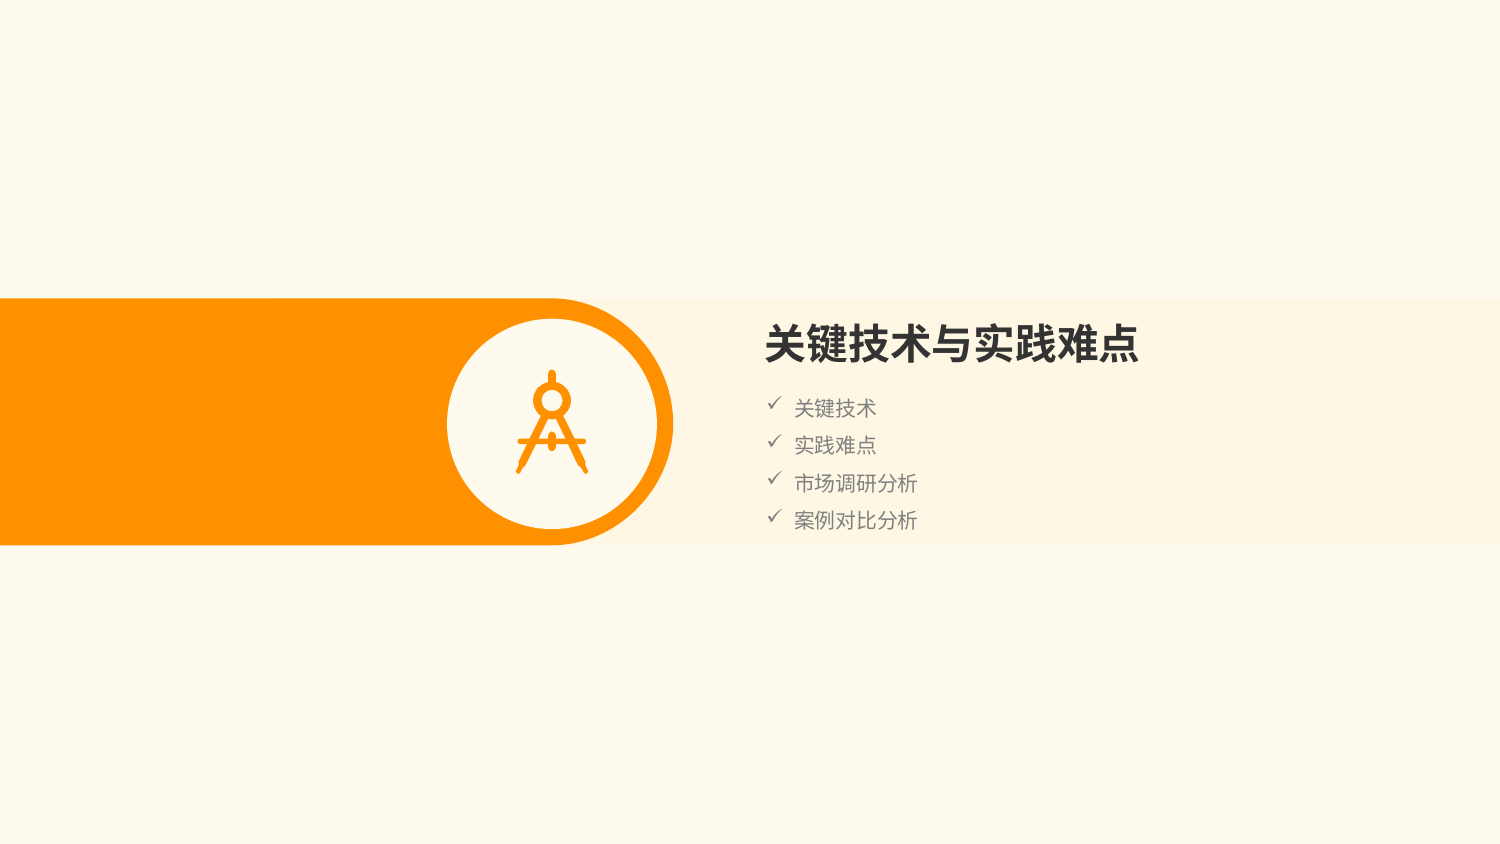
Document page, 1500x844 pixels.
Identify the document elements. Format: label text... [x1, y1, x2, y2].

text_box 关键技术与实践难点 [750, 310, 1235, 375]
text_box [0, 298, 674, 546]
text_box 关键技术 实践难点 市场调研分析 案例对比分析 [751, 375, 934, 541]
text_box [516, 369, 588, 474]
text_box [447, 318, 657, 530]
text_box [560, 298, 1500, 546]
